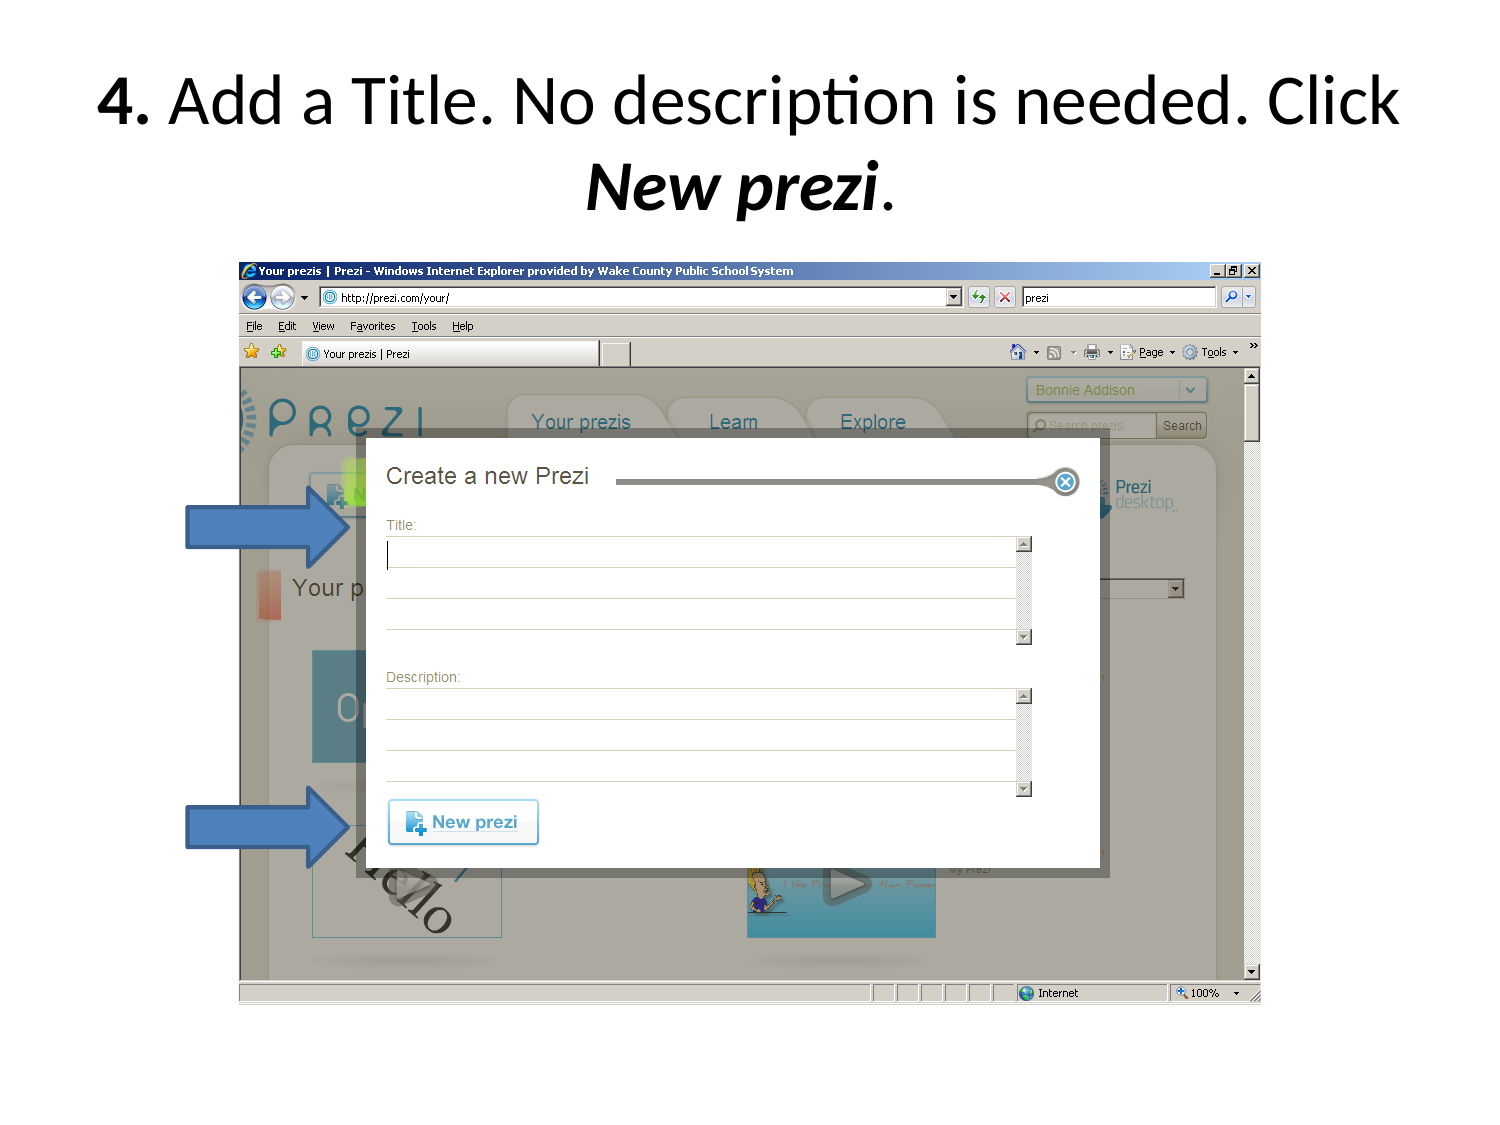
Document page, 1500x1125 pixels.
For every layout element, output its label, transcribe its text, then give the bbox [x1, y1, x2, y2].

text_box [185, 805, 233, 850]
text_box [185, 505, 233, 550]
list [238, 262, 1262, 1006]
title 4. Add a Title. No description is needed. Click New prezi. [75, 45, 1425, 233]
